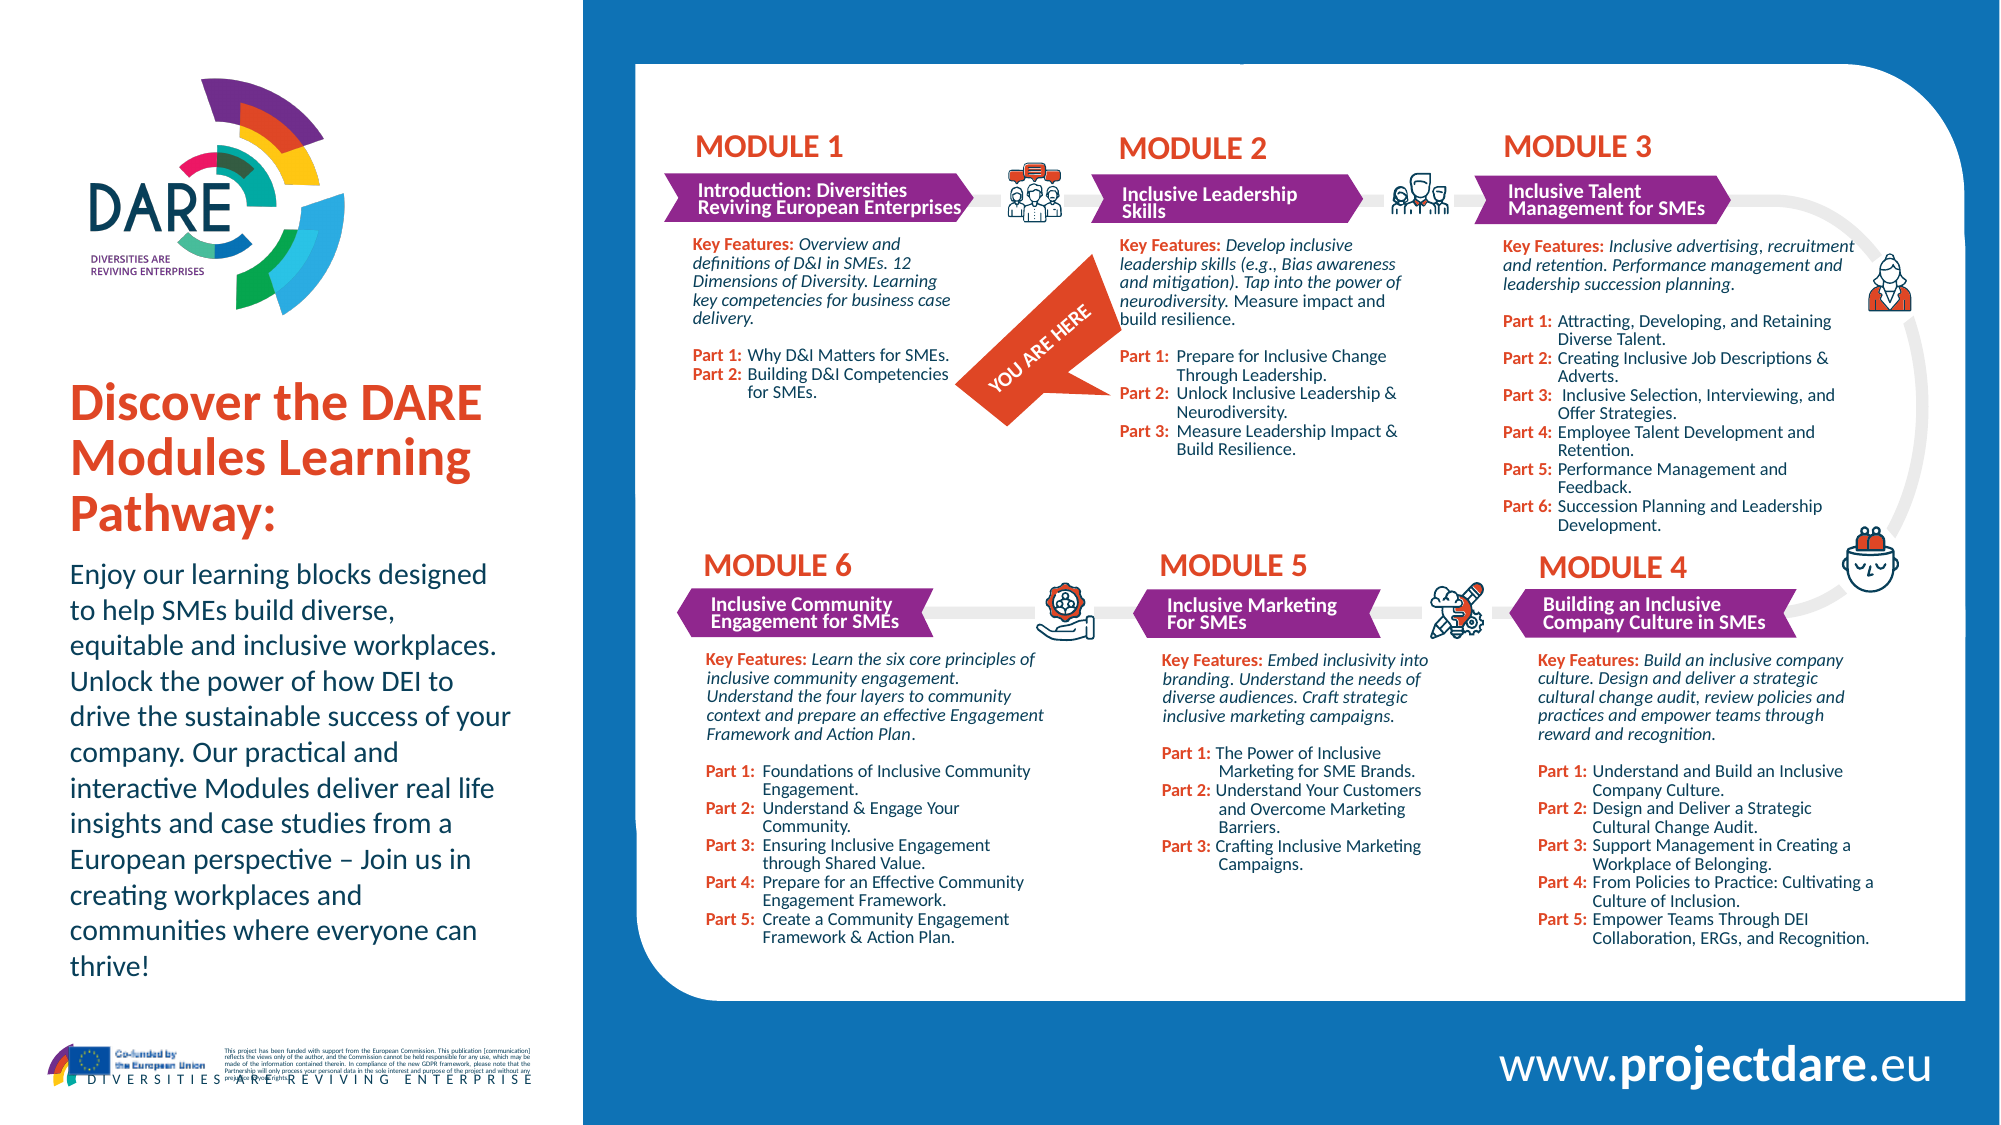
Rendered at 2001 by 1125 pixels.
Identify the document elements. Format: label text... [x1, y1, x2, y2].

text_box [635, 64, 1966, 1001]
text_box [1007, 162, 1062, 223]
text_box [664, 116, 979, 433]
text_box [1391, 172, 1449, 215]
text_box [1509, 568, 1890, 982]
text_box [1132, 535, 1453, 925]
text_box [67, 1040, 547, 1088]
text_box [1430, 582, 1484, 640]
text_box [1036, 582, 1095, 642]
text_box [1474, 117, 1879, 568]
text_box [964, 300, 1157, 420]
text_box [1868, 253, 1912, 312]
picture [0, 40, 430, 365]
text_box www.projectdare.eu [1465, 1022, 1948, 1099]
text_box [1841, 526, 1900, 593]
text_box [1091, 118, 1422, 491]
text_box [676, 535, 1065, 1000]
text_box [582, 0, 2000, 1125]
text_box Discover the DARE Modules Learning Pathway: Enjoy our learning blocks designed to help SMEs build diverse, equitable and inclusive workplaces. Unlock the power of how DEI to drive the sustainable success of your company. Our practical and interactive Modules deliver real life insights and case studies from a European perspective – Join us in creating workplaces and communities where everyone can thrive! [55, 368, 528, 1055]
